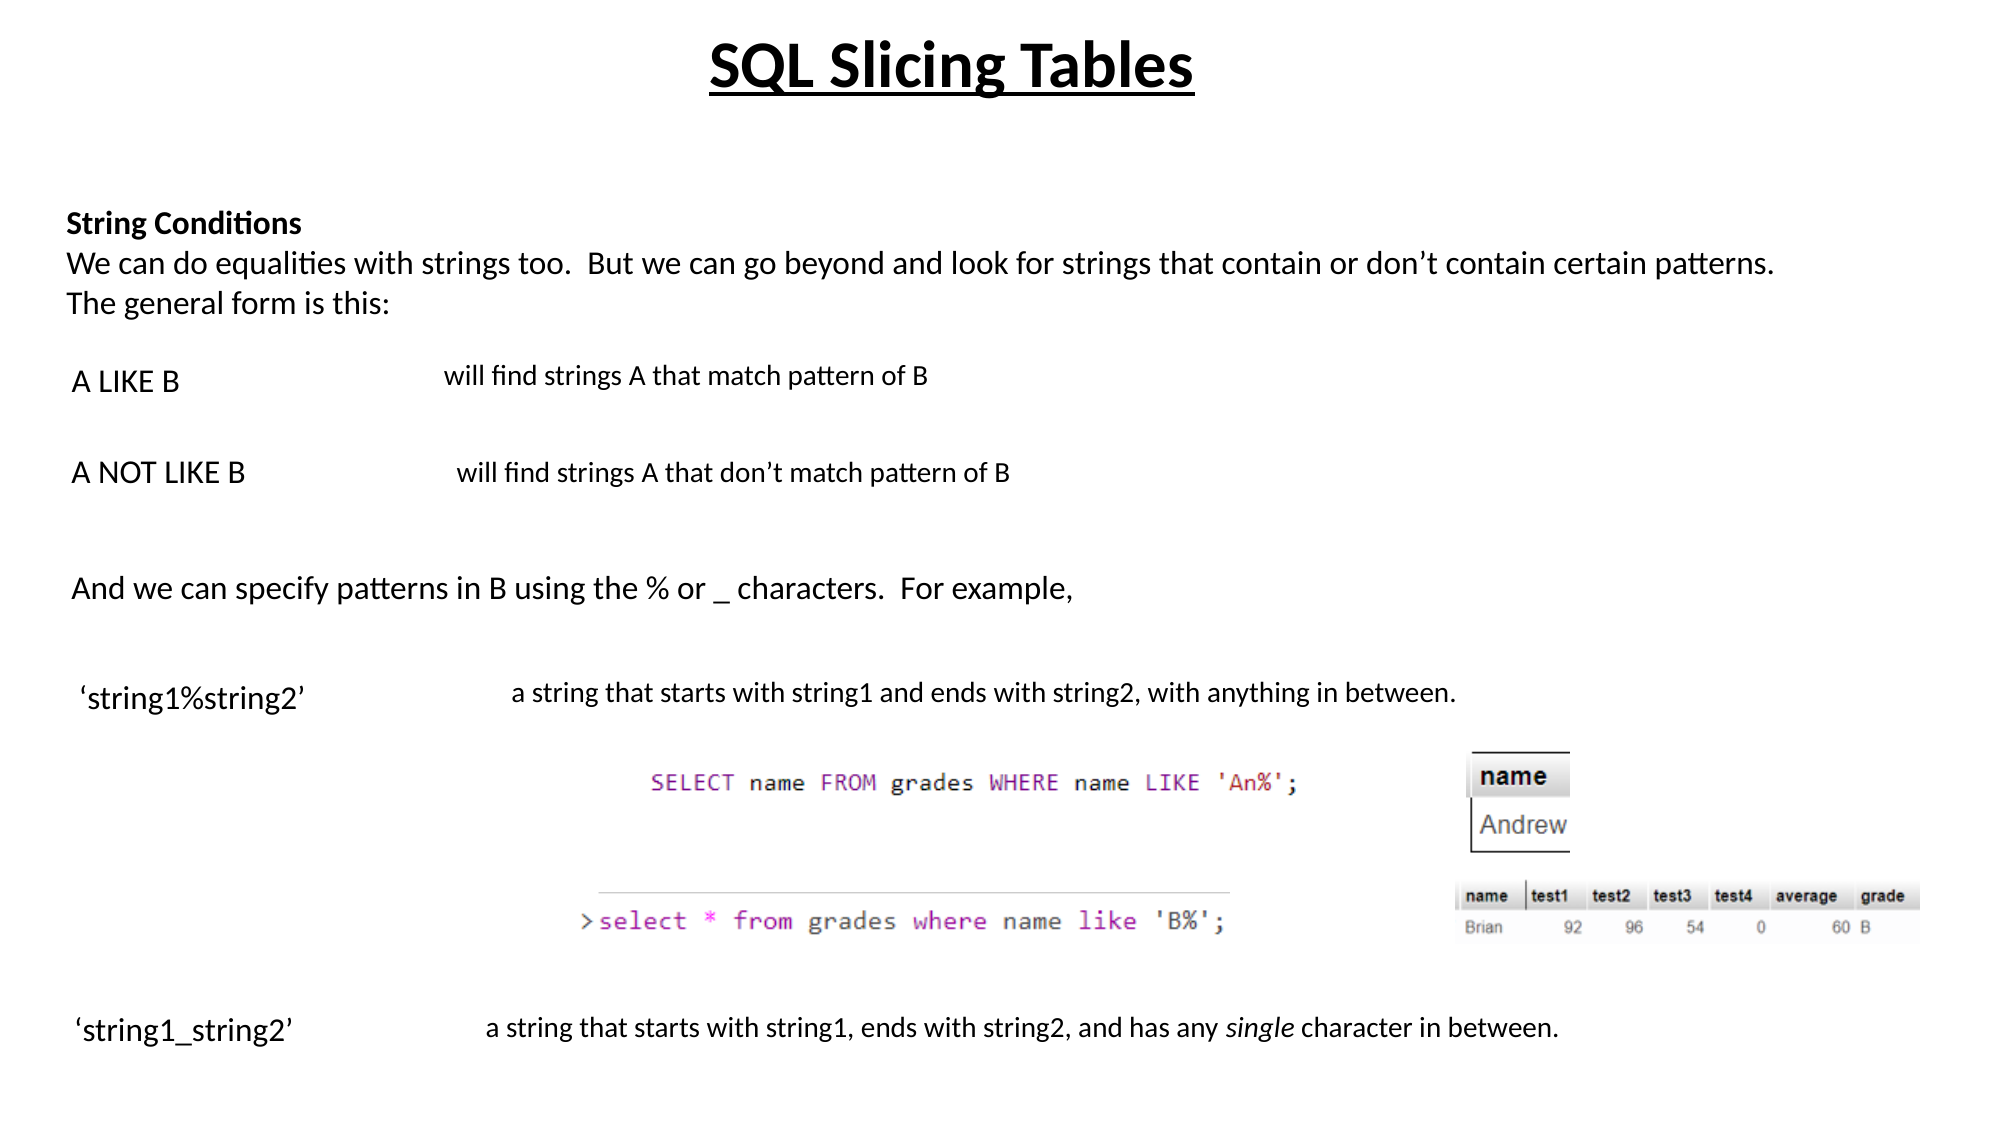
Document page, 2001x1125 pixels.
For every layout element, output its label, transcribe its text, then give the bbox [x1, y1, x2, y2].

text_box String Conditions We can do equalities with strings too. But we can go beyond and look for strings that contain or don’t contain certain patterns. The general form is this: [51, 194, 1828, 329]
picture [1455, 877, 1920, 944]
picture [574, 892, 1230, 943]
text_box a string that starts with string1 and ends with string2, with anything in between. [496, 666, 1749, 716]
text_box And we can specify patterns in B using the % or _ characters. For example, [56, 558, 1169, 614]
picture [1466, 738, 1570, 856]
text_box ‘string1%string2’ [56, 668, 342, 724]
text_box a string that starts with string1, ends with string2, and has any single character in between. [470, 1000, 1626, 1051]
picture [645, 757, 1296, 797]
text_box A LIKE B [56, 351, 284, 407]
text_box ‘string1_string2’ [59, 1000, 345, 1056]
text_box will find strings A that don’t match pattern of B [441, 445, 1030, 496]
text_box will find strings A that match pattern of B [429, 348, 982, 399]
text_box SQL Slicing Tables [694, 13, 1210, 109]
text_box A NOT LIKE B [56, 442, 308, 498]
